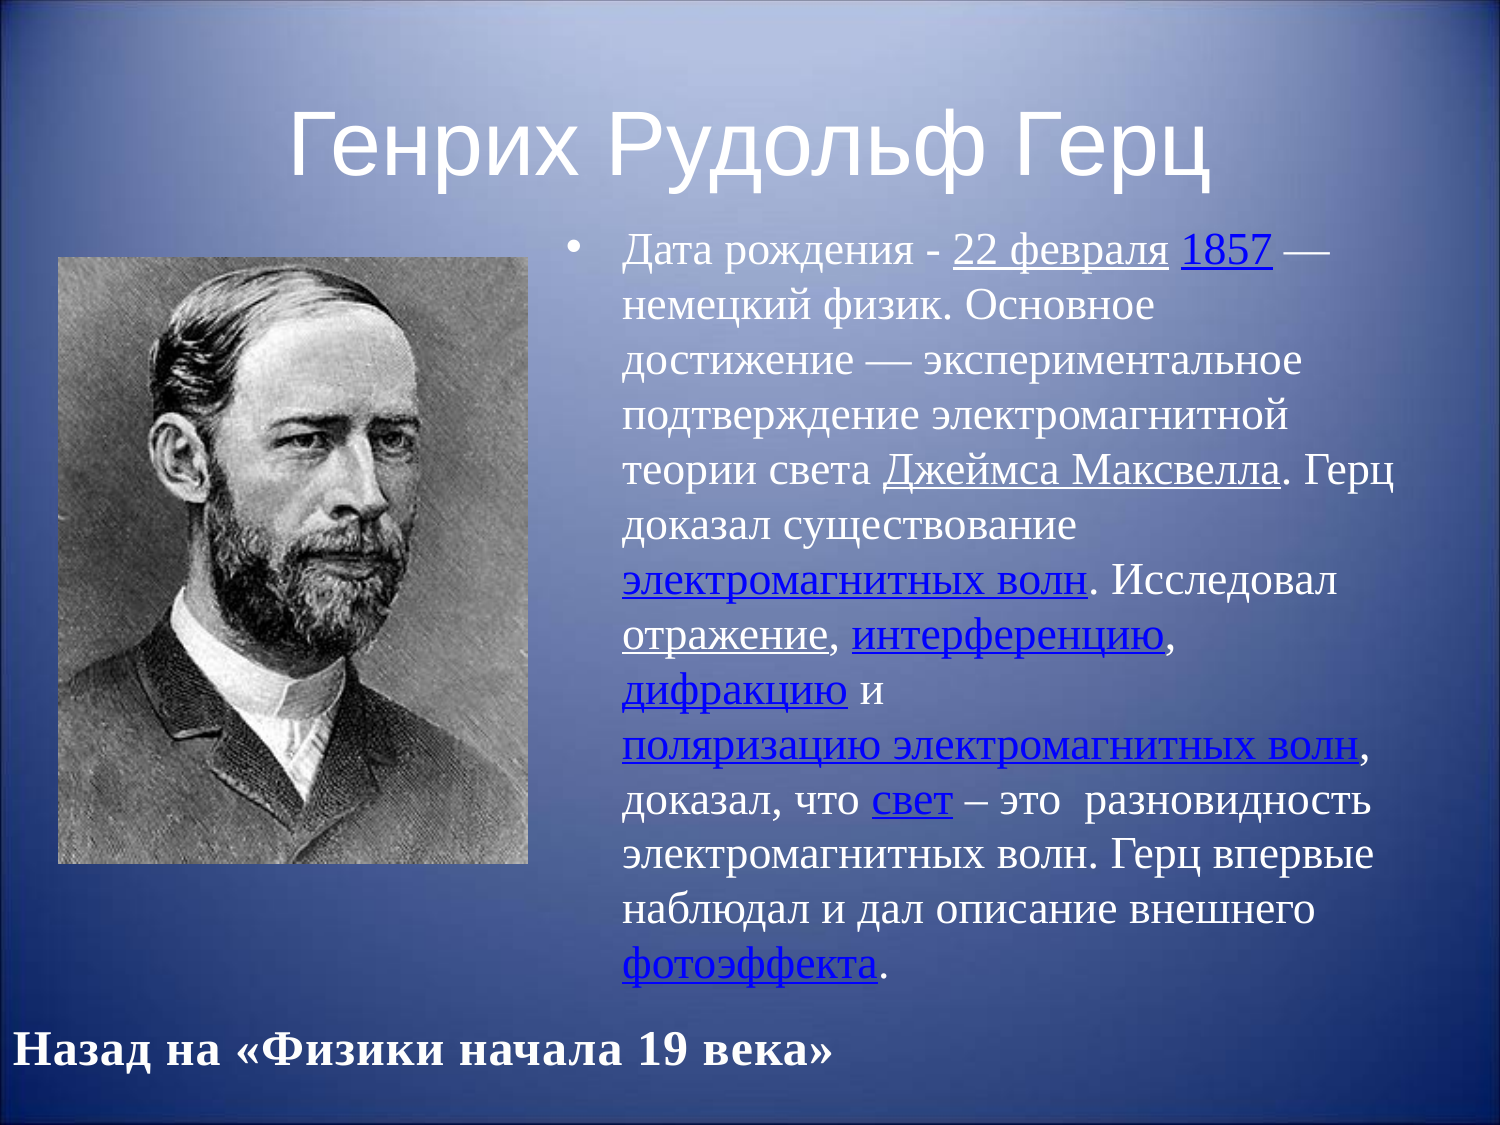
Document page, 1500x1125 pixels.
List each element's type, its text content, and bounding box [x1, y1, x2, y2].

picture [0, 0, 1500, 1125]
text_box Назад на «Физики начала 19 века» [0, 1007, 850, 1083]
list Дата рождения - 22 февраля 1857 — немецкий физик. Основное достижение — экспериментальное подтверждение электромагнитной теории света Джеймса Максвелла. Герц доказал существование электромагнитных волн. Исследовал отражение, интерференцию, дифракцию и поляризацию электромагнитных волн, доказал, что свет – это разновидность электромагнитных волн. Герц впервые наблюдал и дал описание внешнего фотоэффекта. [550, 210, 1426, 1020]
title Генрих Рудольф Герц [74, 44, 1426, 233]
